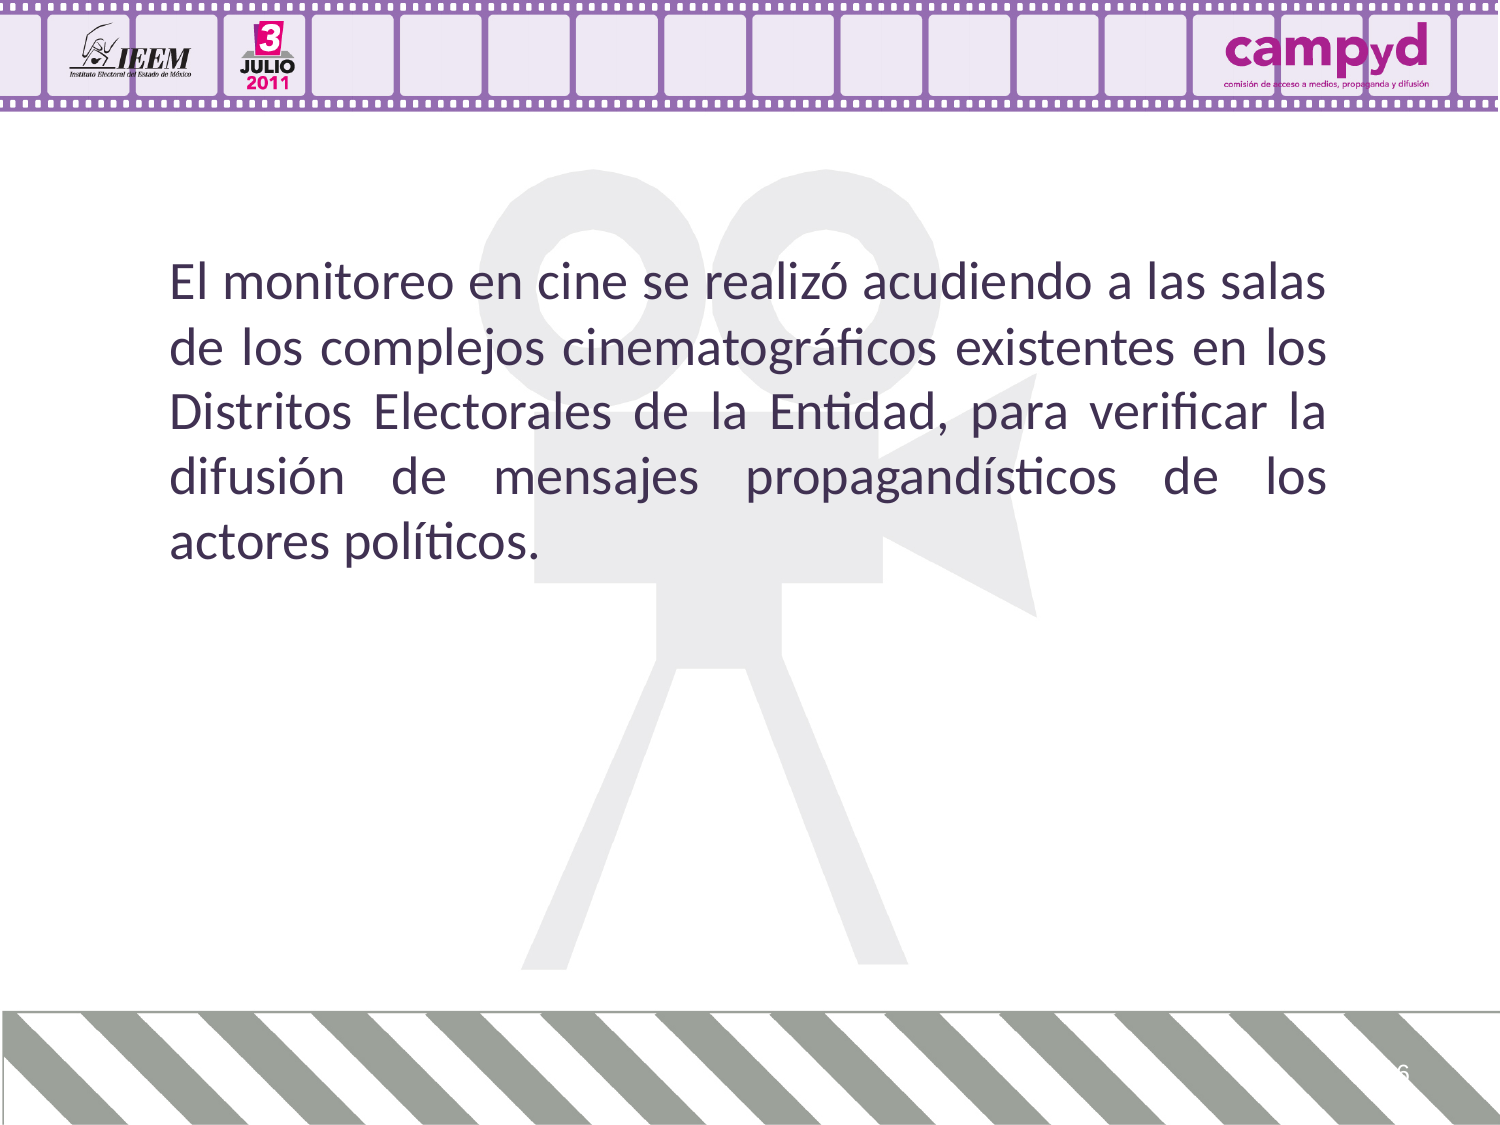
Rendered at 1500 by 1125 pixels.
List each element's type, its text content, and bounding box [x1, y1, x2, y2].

slide_number 6 [1074, 1042, 1425, 1103]
picture [0, 0, 1500, 1125]
list El monitoreo en cine se realizó acudiendo a las salas de los complejos cinematográficos existentes en los Distritos Electorales de la Entidad, para verificar la difusión de mensajes propagandísticos de los actores políticos. [154, 238, 1344, 915]
